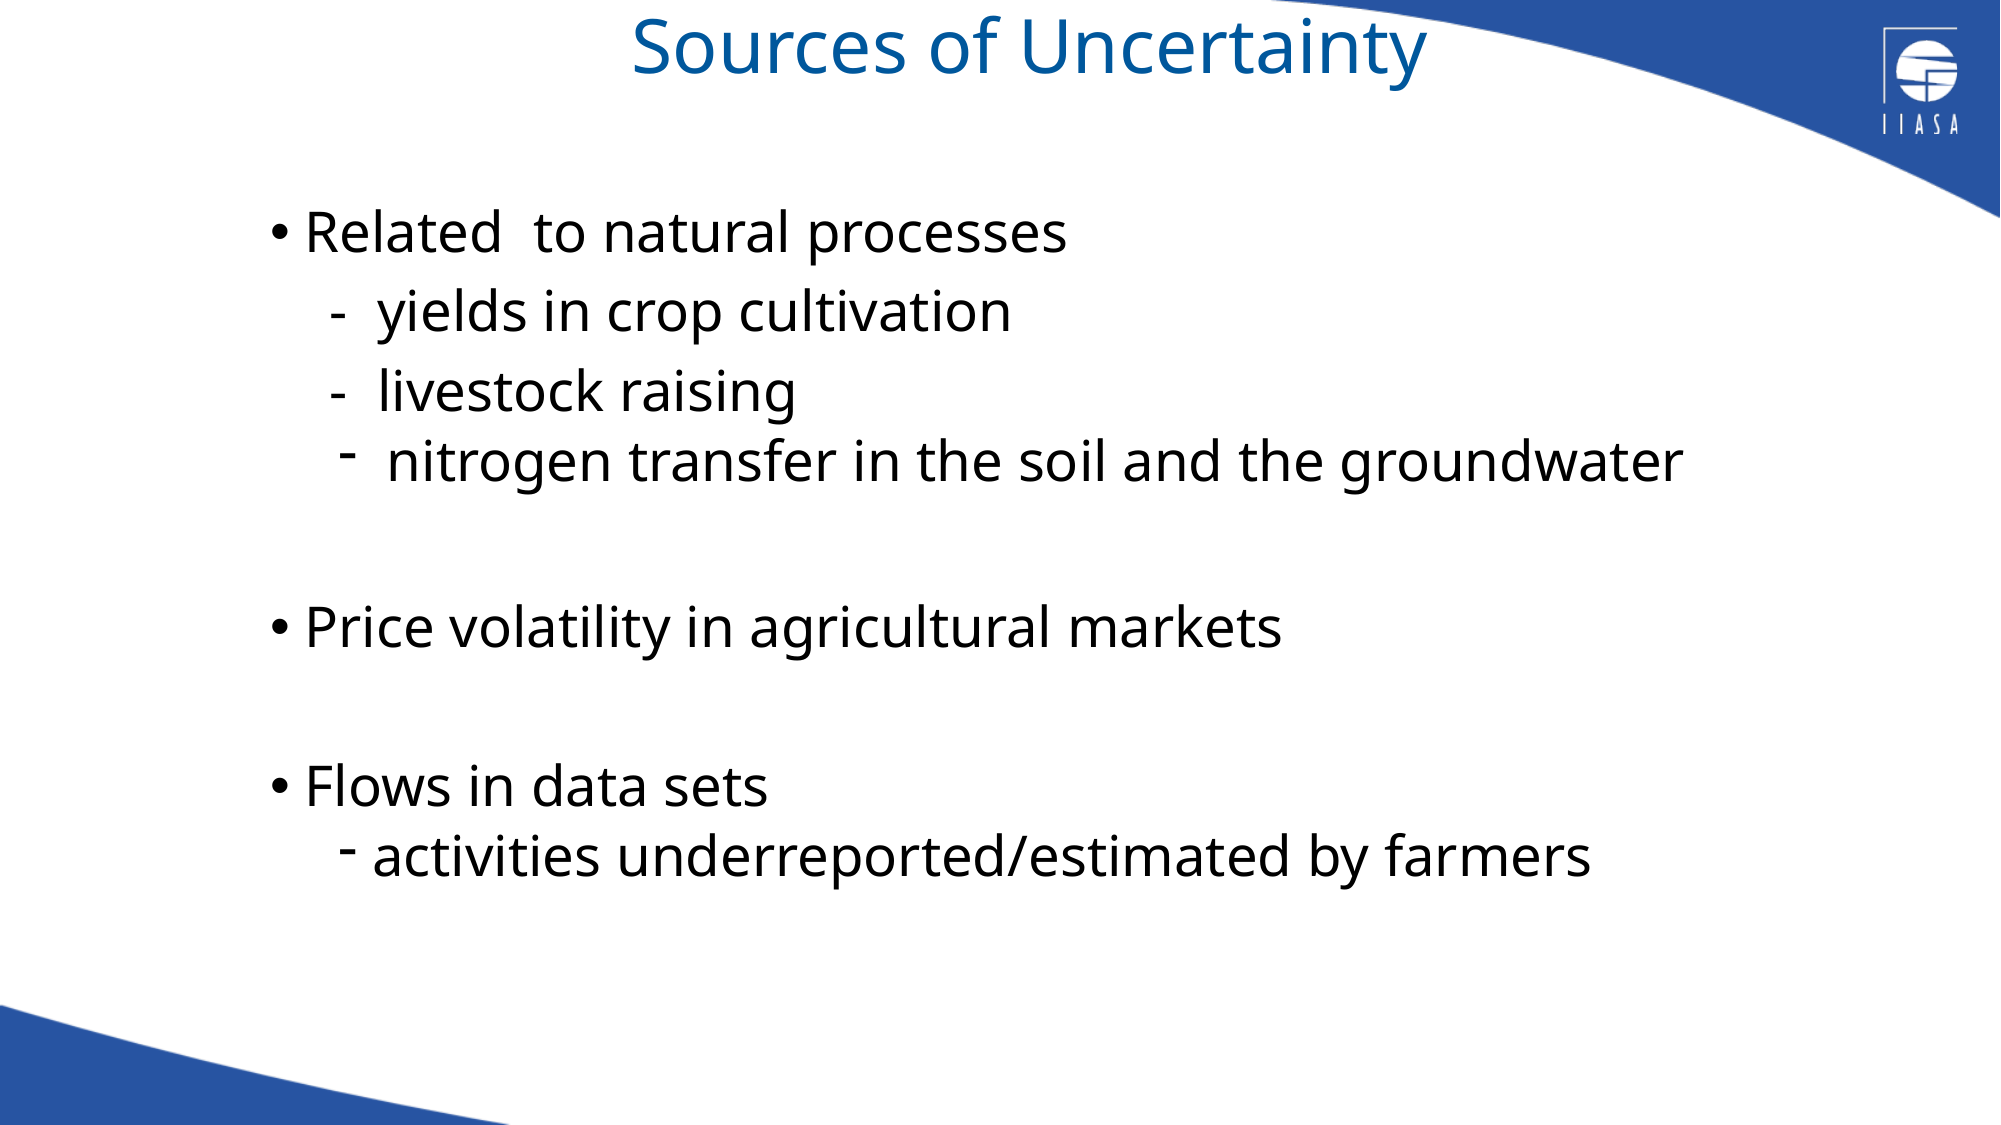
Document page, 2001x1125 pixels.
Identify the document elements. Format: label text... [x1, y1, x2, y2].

title Sources of Uncertainty [373, 8, 1686, 196]
picture [0, 0, 2000, 1125]
list Related to natural processes - yields in crop cultivation - livestock raising nitrogen transfer in the soil and the groundwater Price volatility in agricultural markets Flows in data sets activities underreported/estimated by farmers [255, 196, 1816, 1059]
